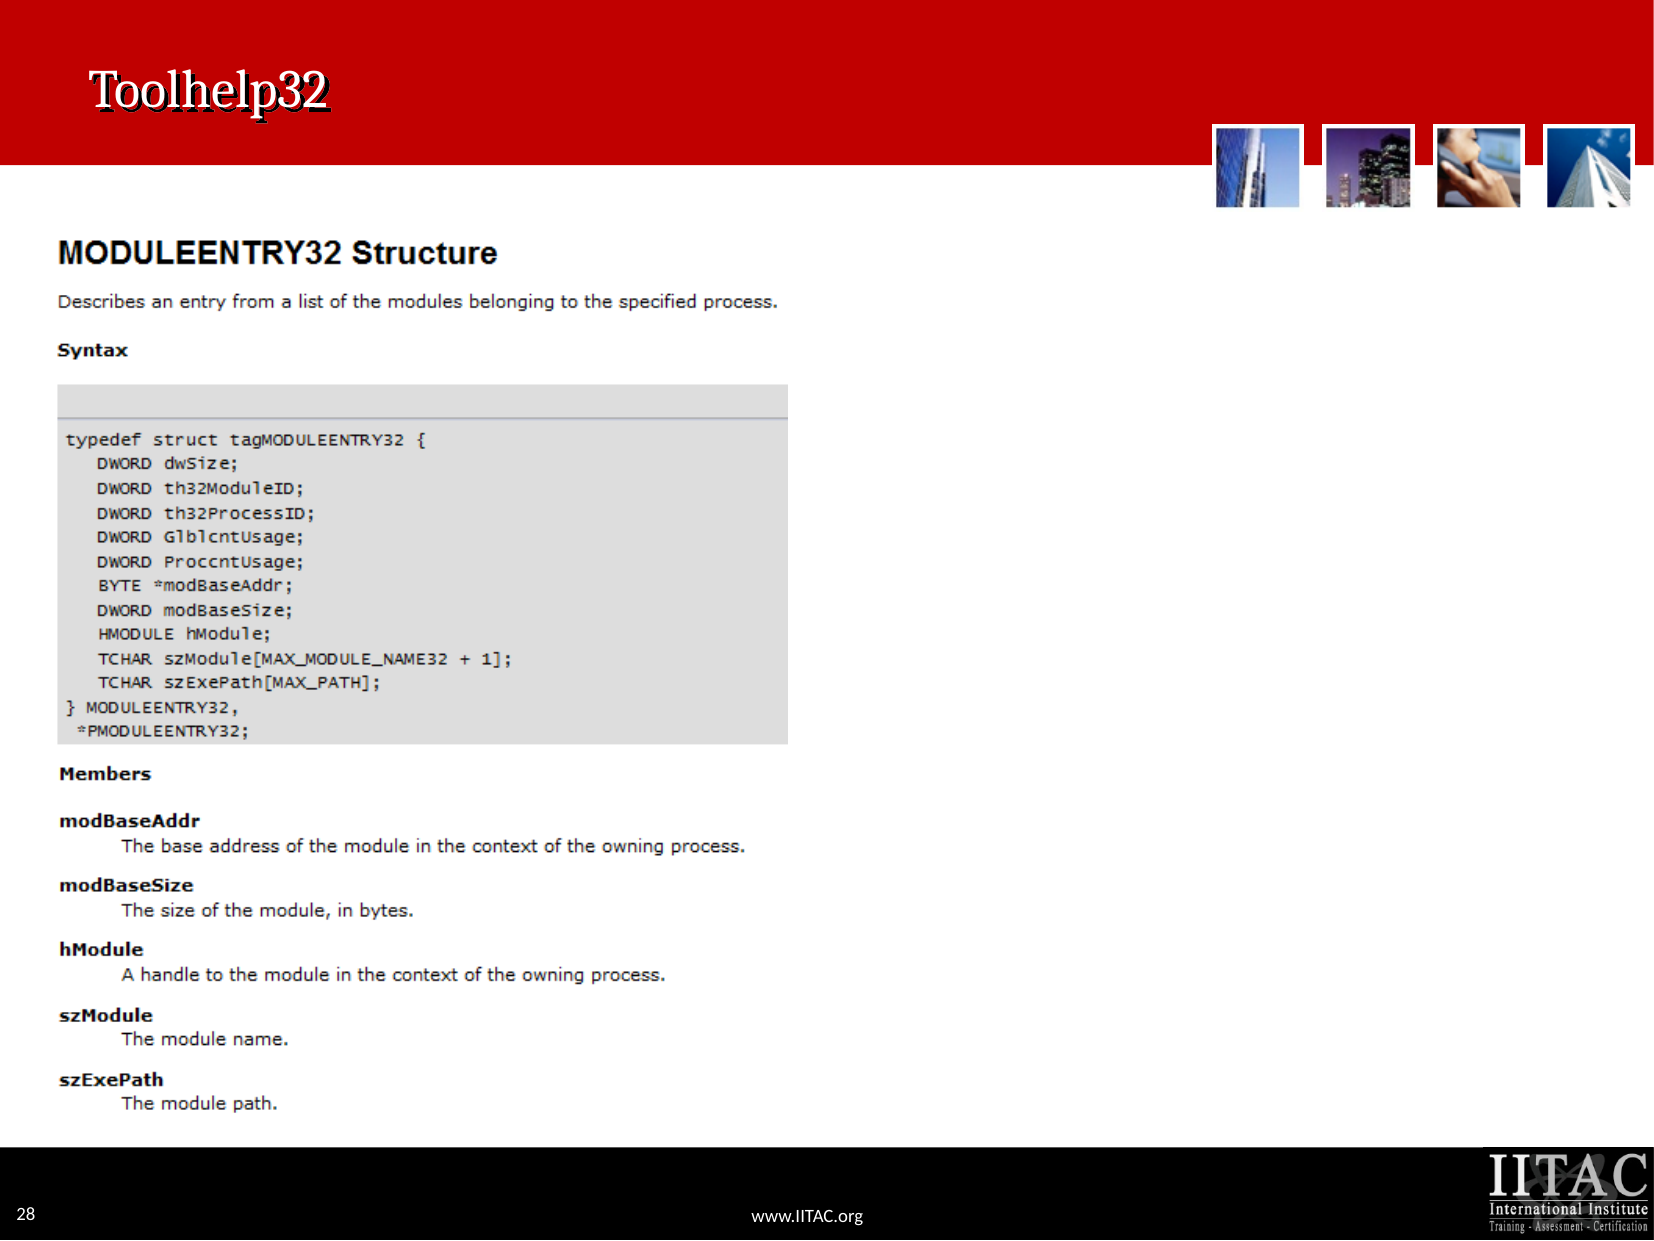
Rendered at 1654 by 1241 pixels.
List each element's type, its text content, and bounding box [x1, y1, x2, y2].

picture [53, 233, 788, 754]
picture [53, 760, 760, 1124]
title Toolhelp32 [71, 41, 1596, 130]
picture [1433, 135, 1525, 212]
picture [1322, 135, 1415, 212]
slide_number 28 [0, 1192, 152, 1241]
picture [1212, 135, 1304, 212]
picture [1483, 1147, 1654, 1240]
footer www.IITAC.org [152, 1195, 1466, 1241]
picture [1543, 124, 1635, 212]
